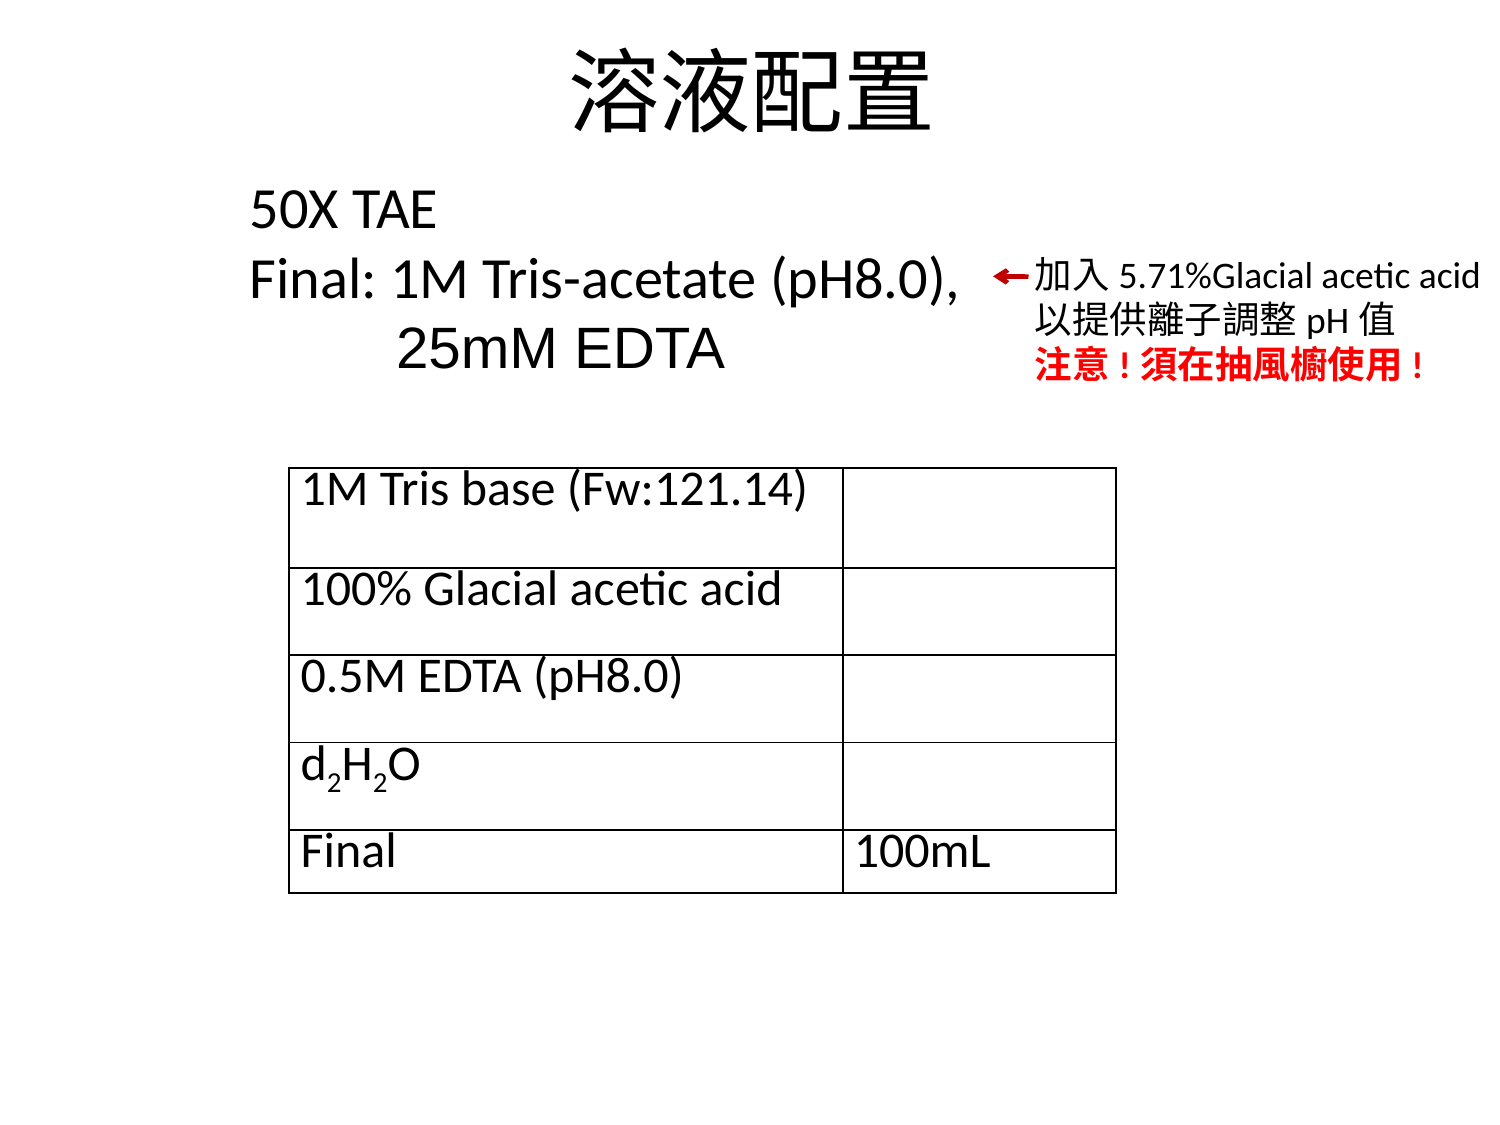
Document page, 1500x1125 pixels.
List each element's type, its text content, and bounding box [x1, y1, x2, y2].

table_header 1M Tris base (Fw:121.14) [290, 469, 842, 567]
table_cell [844, 656, 1115, 742]
table_cell 100mL [844, 831, 1115, 892]
table_header [844, 469, 1115, 567]
text_box 加入5.71%Glacial acetic acid 以提供離子調整pH值 注意!須在抽風櫥使用! [1020, 243, 1496, 394]
table_cell [844, 569, 1115, 654]
table_cell 100% Glacial acetic acid [290, 569, 842, 654]
table_cell [844, 743, 1115, 829]
title 溶液配置 [76, 0, 1427, 183]
table_cell Final [290, 831, 842, 892]
table_cell 0.5M EDTA (pH8.0) [290, 656, 842, 742]
text_box 50X TAE Final: 1M Tris-acetate (pH8.0), 25mM EDTA [234, 162, 990, 458]
table_cell d2H2O [290, 743, 842, 829]
